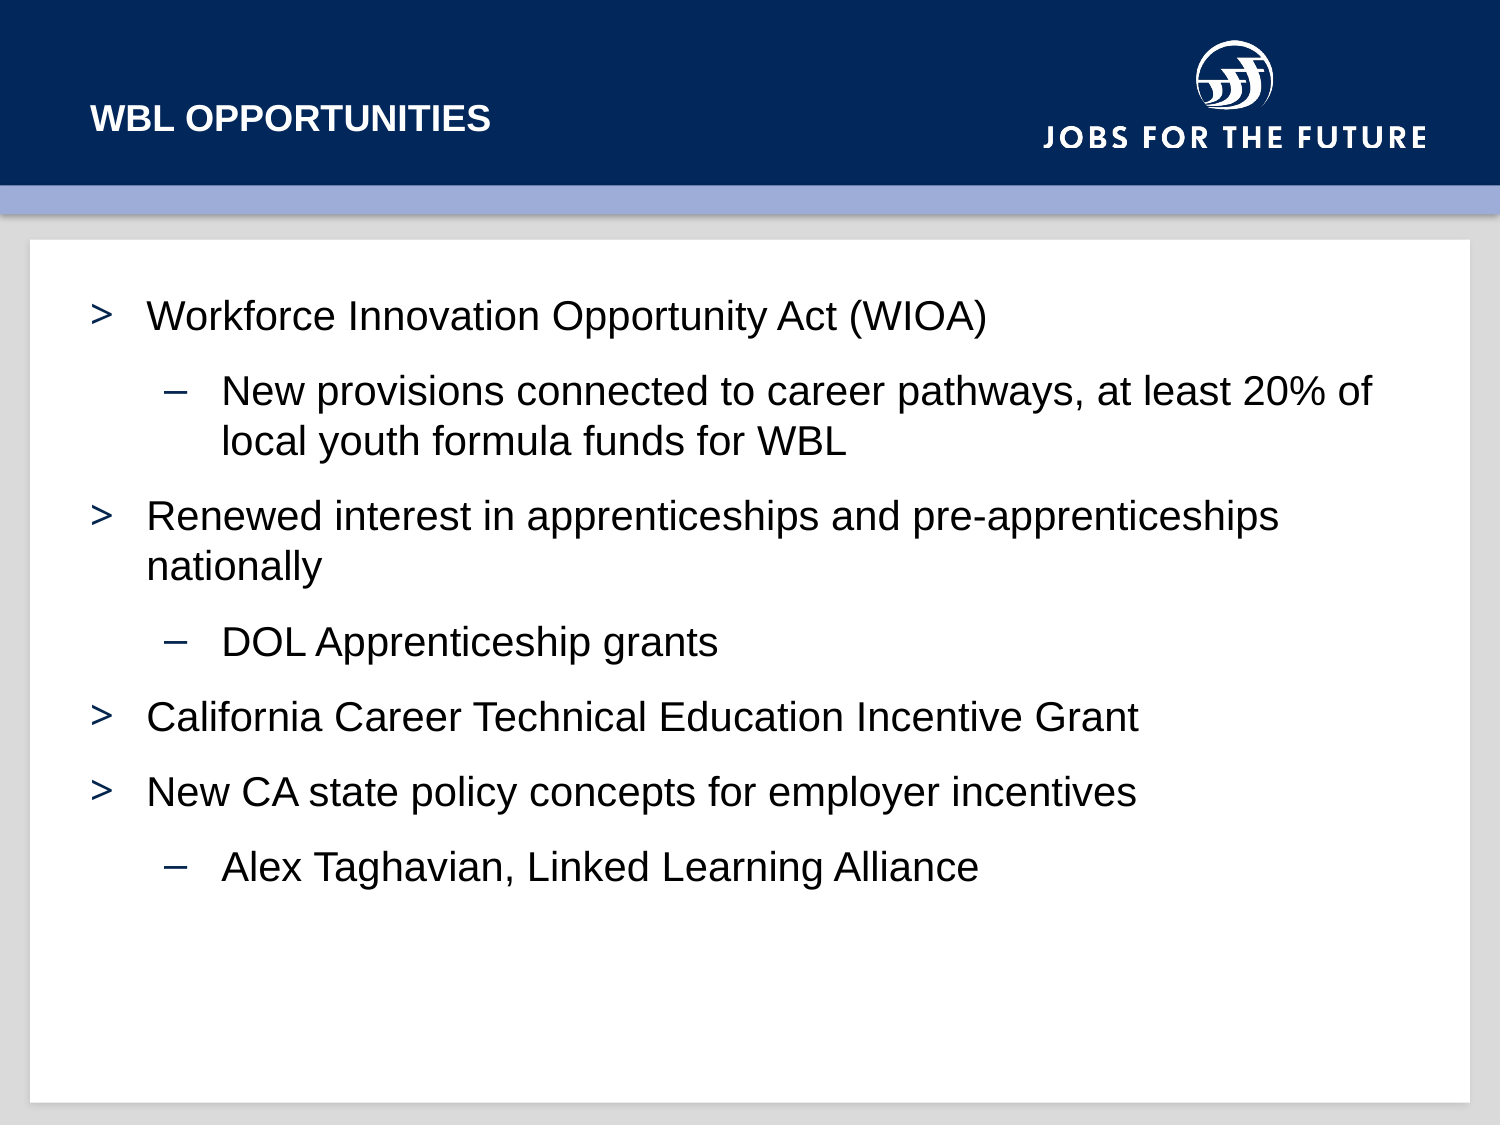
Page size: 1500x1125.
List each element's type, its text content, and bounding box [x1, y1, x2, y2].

title WBL Opportunities [75, 45, 1013, 188]
list Workforce Innovation Opportunity Act (WIOA) New provisions connected to career pathways, at least 20% of local youth formula funds for WBL Renewed interest in apprenticeships and pre-apprenticeships nationally DOL Apprenticeship grants California Career Technical Education Incentive Grant New CA state policy concepts for employer incentives Alex Taghavian, Linked Learning Alliance [75, 281, 1425, 1041]
